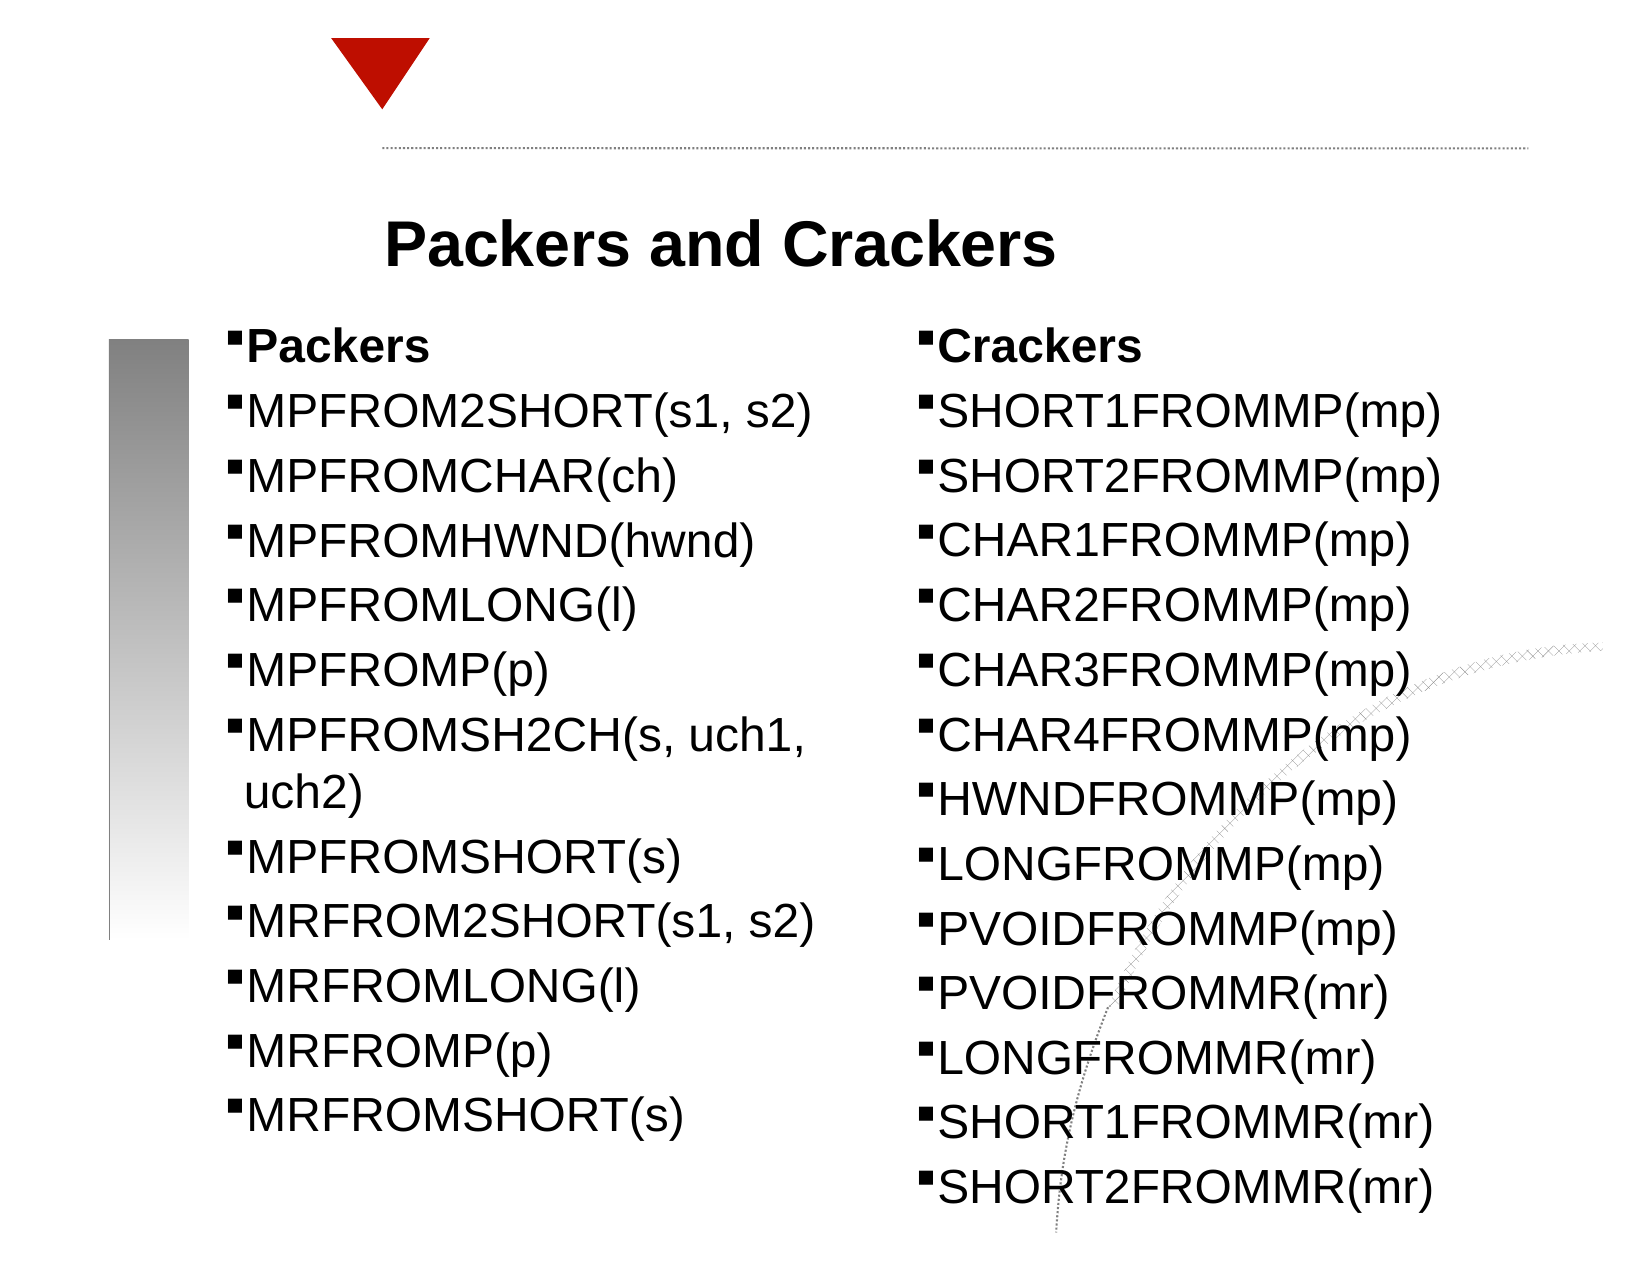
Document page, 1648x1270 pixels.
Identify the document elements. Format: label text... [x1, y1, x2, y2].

text_box Packers MPFROM2SHORT(s1, s2) MPFROMCHAR(ch) MPFROMHWND(hwnd) MPFROMLONG(l) MPFROMP(p) MPFROMSH2CH(s, uch1, uch2) MPFROMSHORT(s) MRFROM2SHORT(s1, s2) MRFROMLONG(l) MRFROMP(p) MRFROMSHORT(s) [224, 315, 841, 1142]
text_box Packers and Crackers [384, 202, 1538, 280]
text_box Crackers SHORT1FROMMP(mp) SHORT2FROMMP(mp) CHAR1FROMMP(mp) CHAR2FROMMP(mp) CHAR3FROMMP(mp) CHAR4FROMMP(mp) HWNDFROMMP(mp) LONGFROMMP(mp) PVOIDFROMMP(mp) PVOIDFROMMR(mr) LONGFROMMR(mr) SHORT1FROMMR(mr) SHORT2FROMMR(mr) [915, 315, 1532, 1214]
